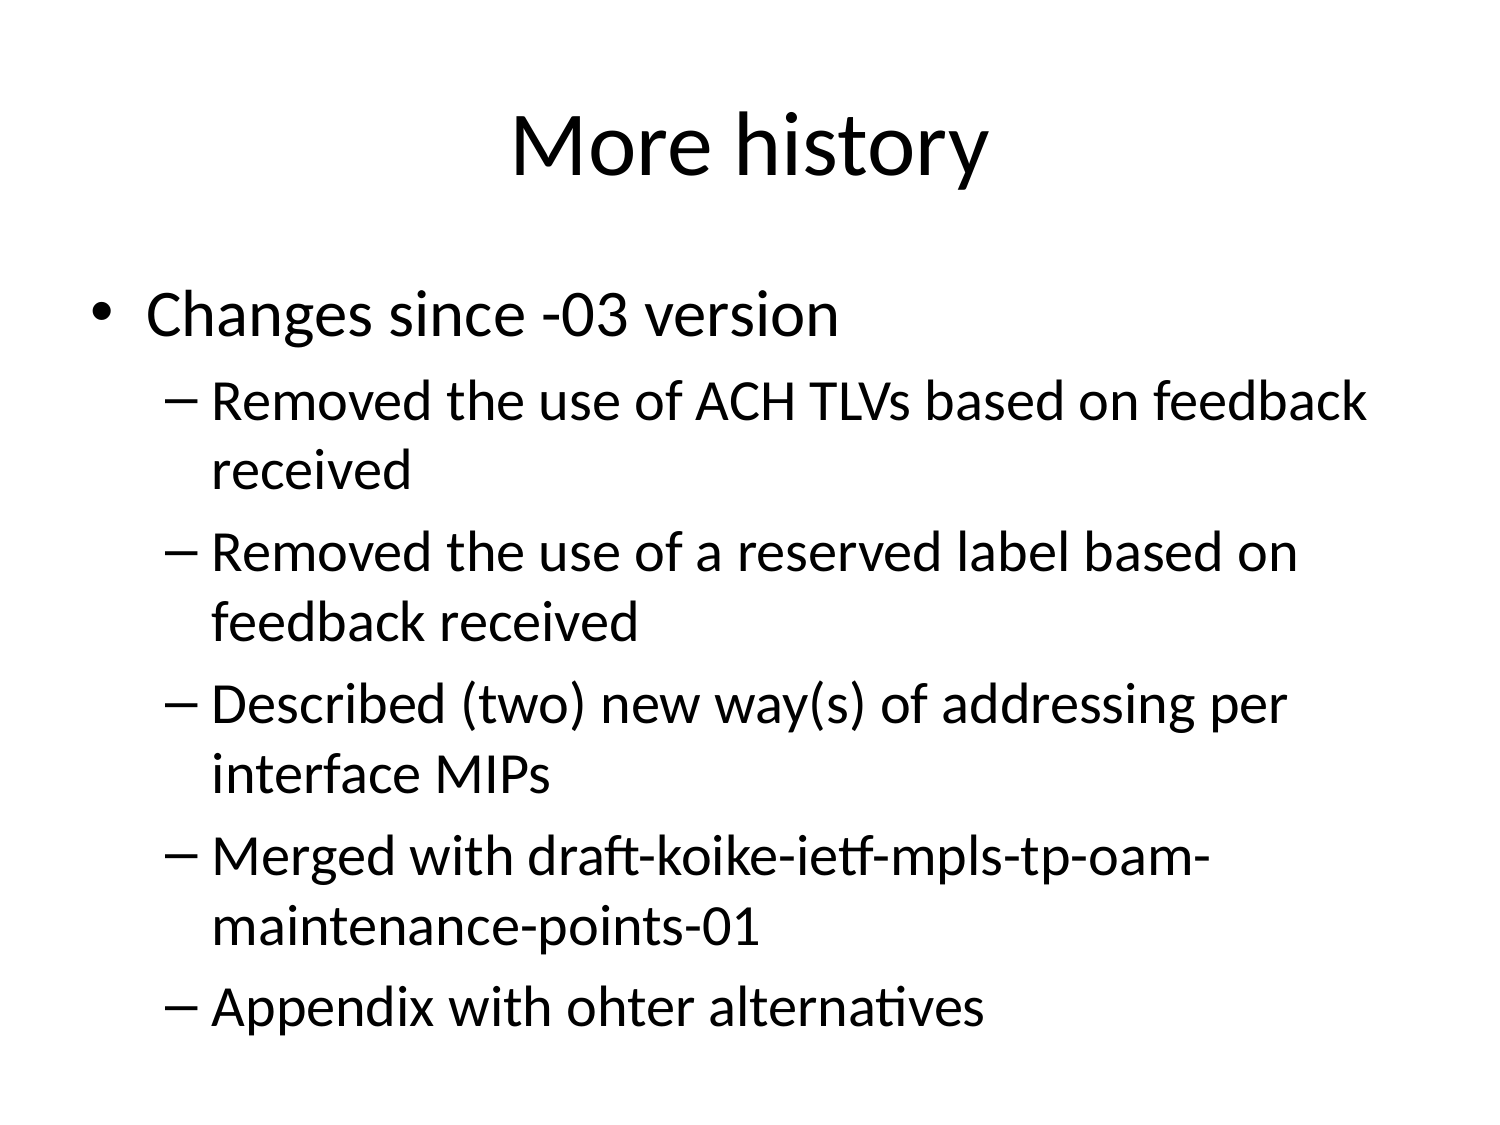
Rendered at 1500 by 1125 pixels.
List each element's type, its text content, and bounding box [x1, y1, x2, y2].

list Changes since -03 version Removed the use of ACH TLVs based on feedback received Removed the use of a reserved label based on feedback received Described (two) new way(s) of addressing per interface MIPs Merged with draft-koike-ietf-mpls-tp-oam-maintenance-points-01 Appendix with ohter alternatives [74, 262, 1426, 1071]
title More history [74, 44, 1426, 233]
